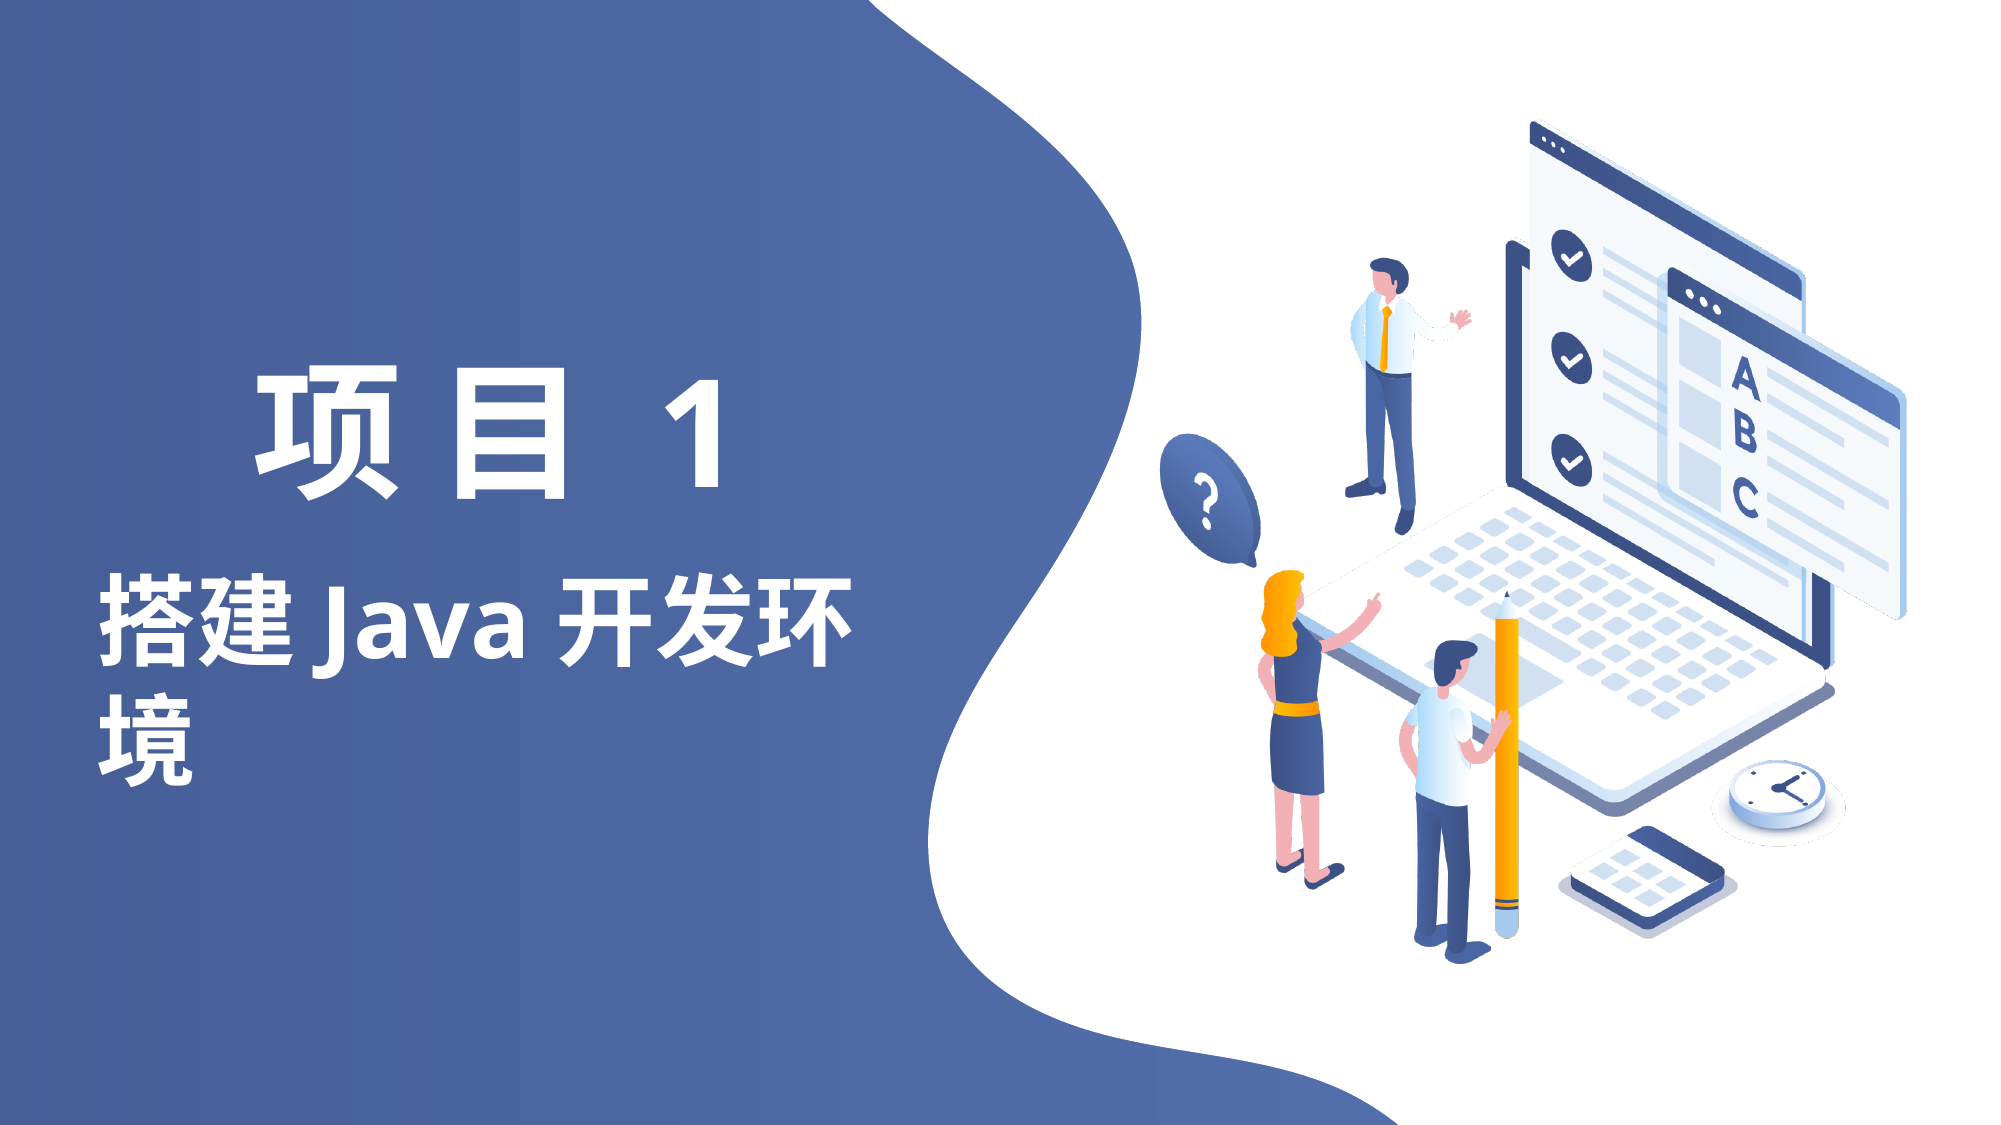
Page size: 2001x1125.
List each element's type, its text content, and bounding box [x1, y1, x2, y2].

text_box [868, 0, 2000, 1125]
text_box 项 目 1 [237, 330, 786, 525]
picture [1159, 119, 1907, 964]
text_box 搭建Java开发环境 [81, 551, 942, 807]
